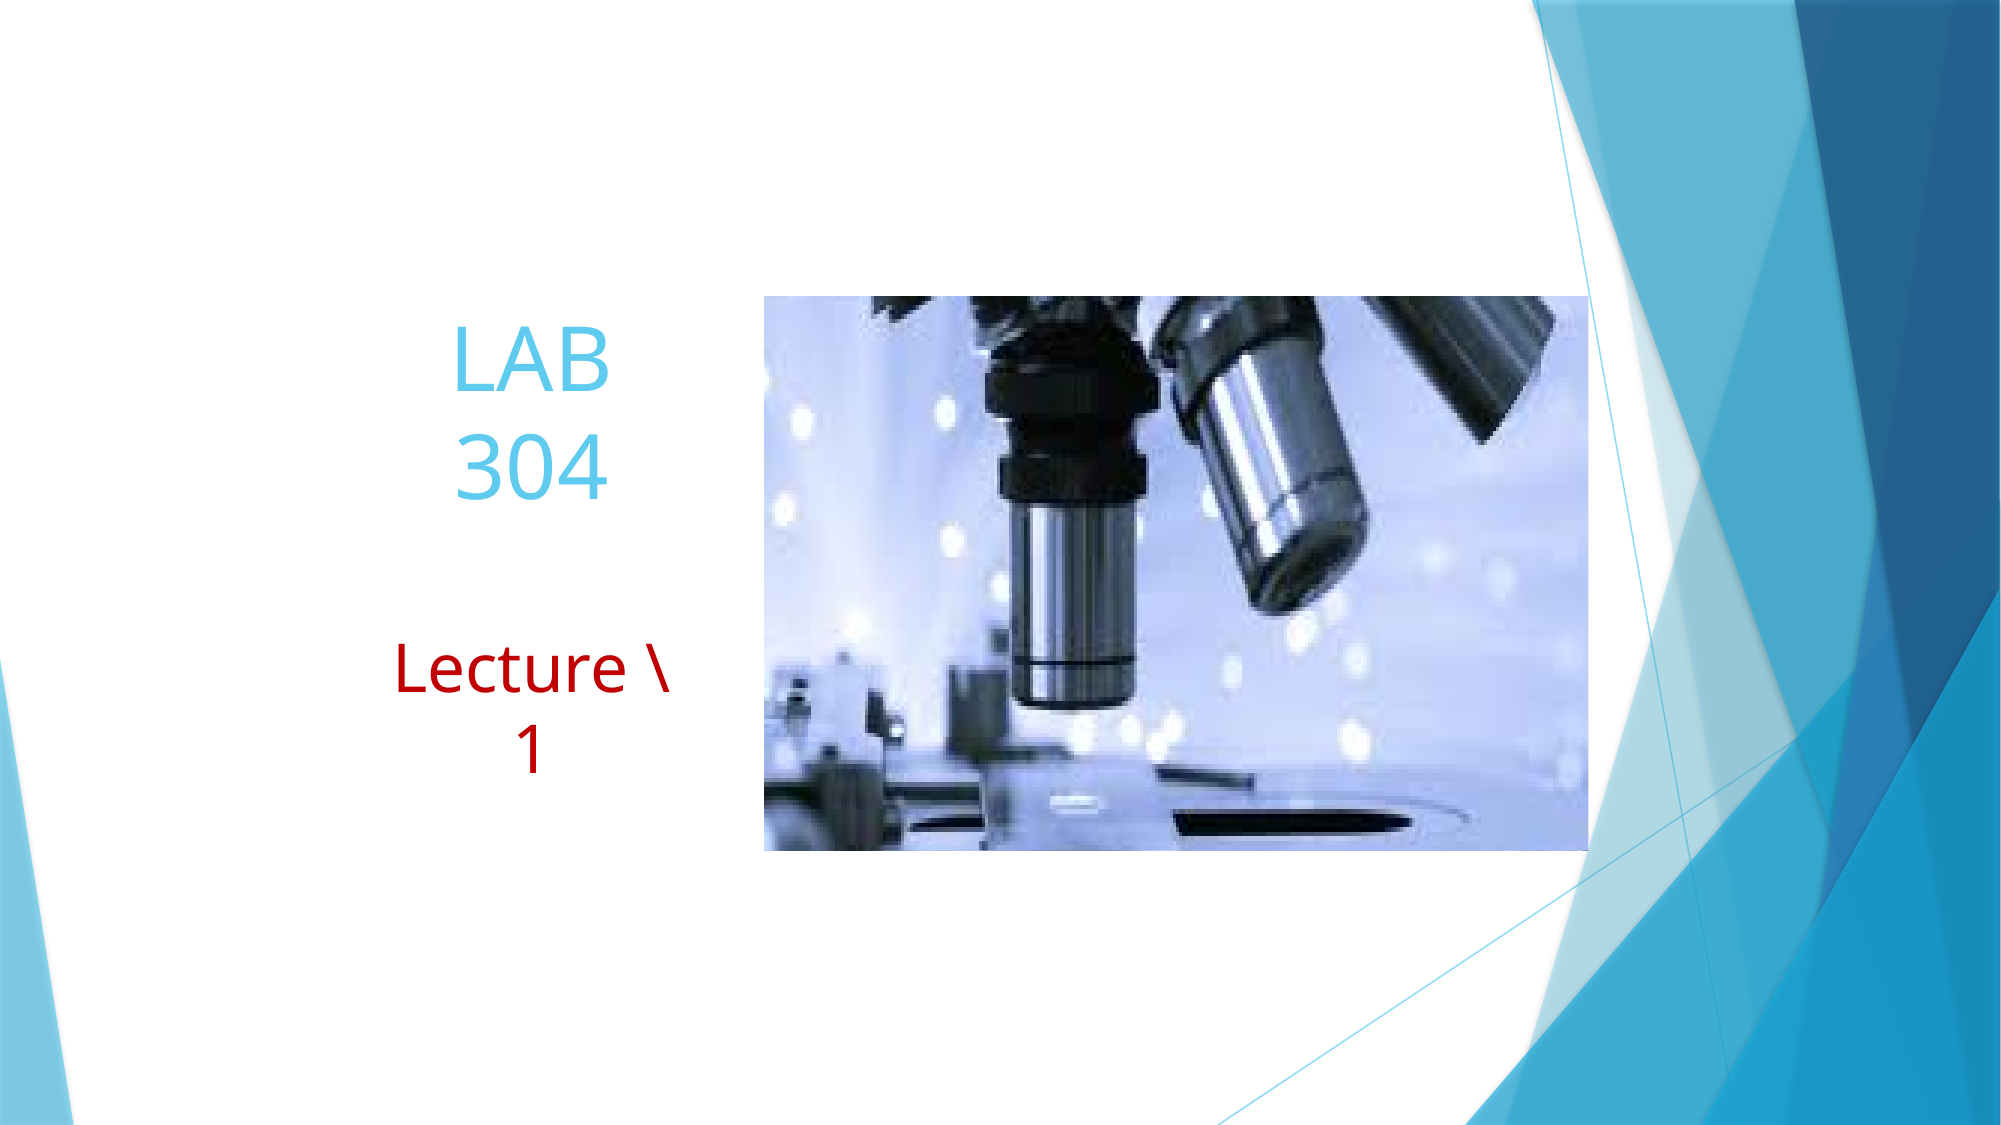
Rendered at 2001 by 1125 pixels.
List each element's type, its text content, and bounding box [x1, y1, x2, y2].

picture [763, 295, 1589, 852]
title LAB 304 Lecture \ 1 [350, 290, 713, 795]
